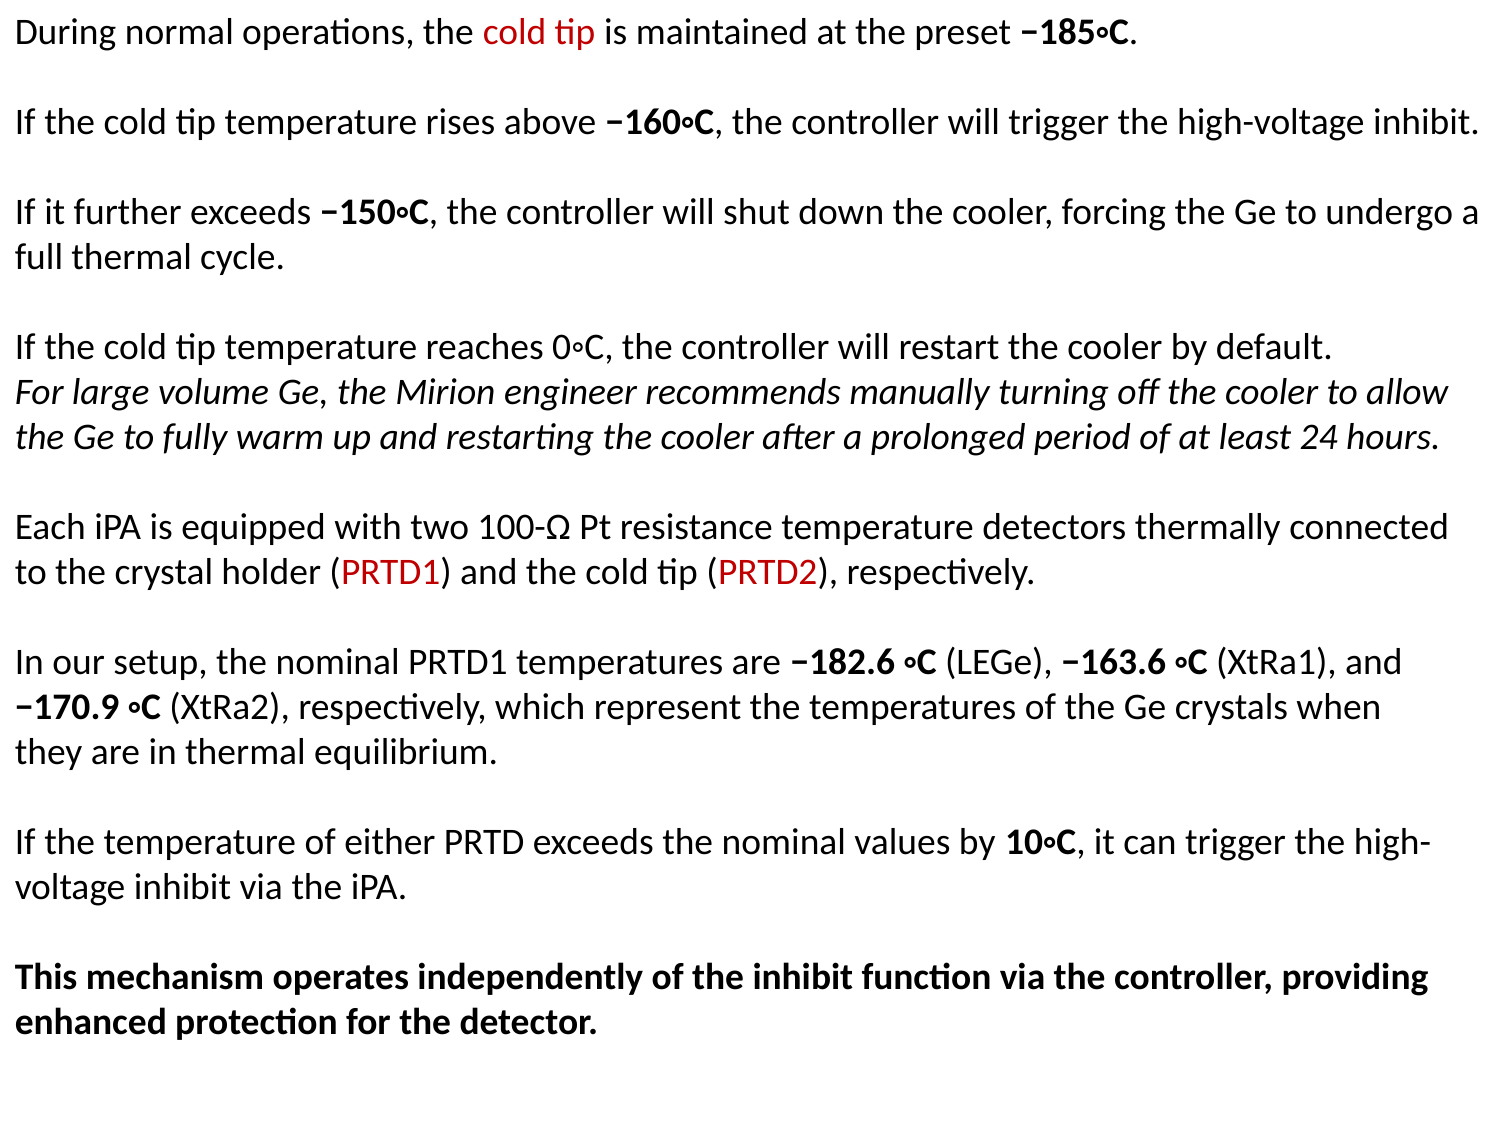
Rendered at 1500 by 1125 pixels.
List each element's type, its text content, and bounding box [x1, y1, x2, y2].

text_box During normal operations, the cold tip is maintained at the preset −185◦C. If the cold tip temperature rises above −160◦C, the controller will trigger the high-voltage inhibit. If it further exceeds −150◦C, the controller will shut down the cooler, forcing the Ge to undergo a full thermal cycle. If the cold tip temperature reaches 0◦C, the controller will restart the cooler by default. For large volume Ge, the Mirion engineer recommends manually turning off the cooler to allow the Ge to fully warm up and restarting the cooler after a prolonged period of at least 24 hours. Each iPA is equipped with two 100-Ω Pt resistance temperature detectors thermally connected to the crystal holder (PRTD1) and the cold tip (PRTD2), respectively. In our setup, the nominal PRTD1 temperatures are −182.6 ◦C (LEGe), −163.6 ◦C (XtRa1), and −170.9 ◦C (XtRa2), respectively, which represent the temperatures of the Ge crystals when they are in thermal equilibrium. If the temperature of either PRTD exceeds the nominal values by 10◦C, it can trigger the high-voltage inhibit via the iPA. This mechanism operates independently of the inhibit function via the controller, providing enhanced protection for the detector. [0, 0, 1500, 1050]
